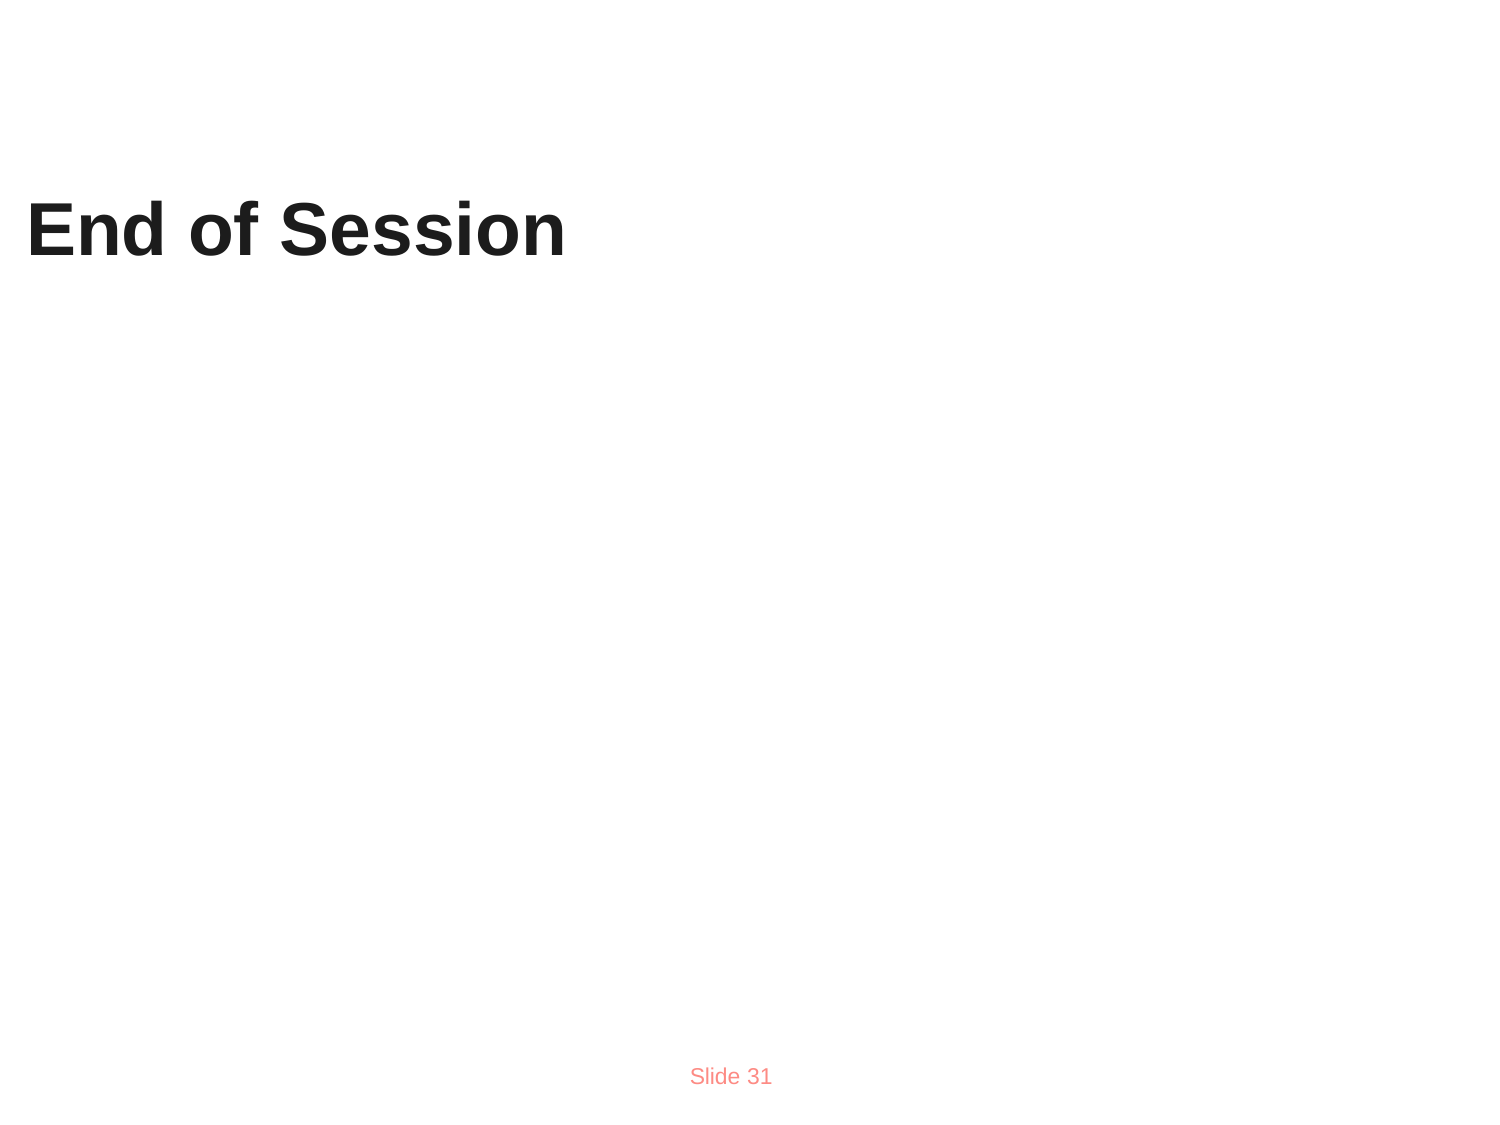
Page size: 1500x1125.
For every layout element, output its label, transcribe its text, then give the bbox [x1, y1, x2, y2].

title End of Session [26, 180, 1472, 306]
